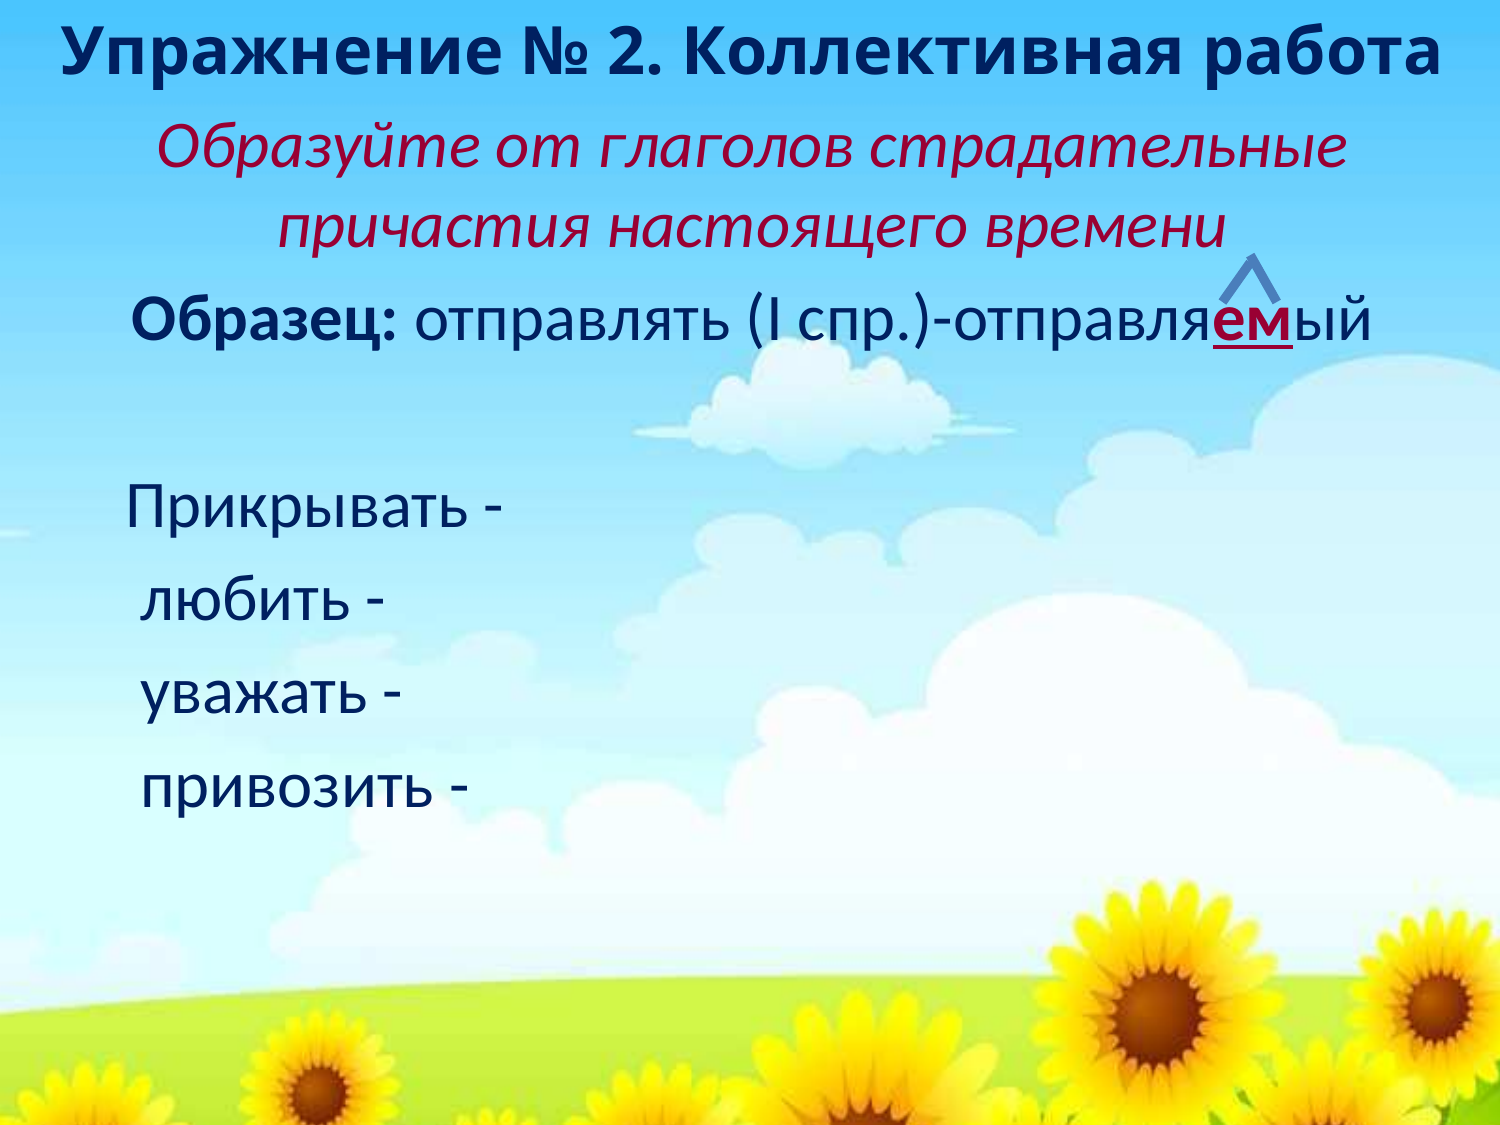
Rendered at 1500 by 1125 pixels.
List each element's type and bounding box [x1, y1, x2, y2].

text_box [1222, 262, 1251, 303]
text_box [1250, 254, 1278, 303]
picture [0, 0, 1500, 1125]
